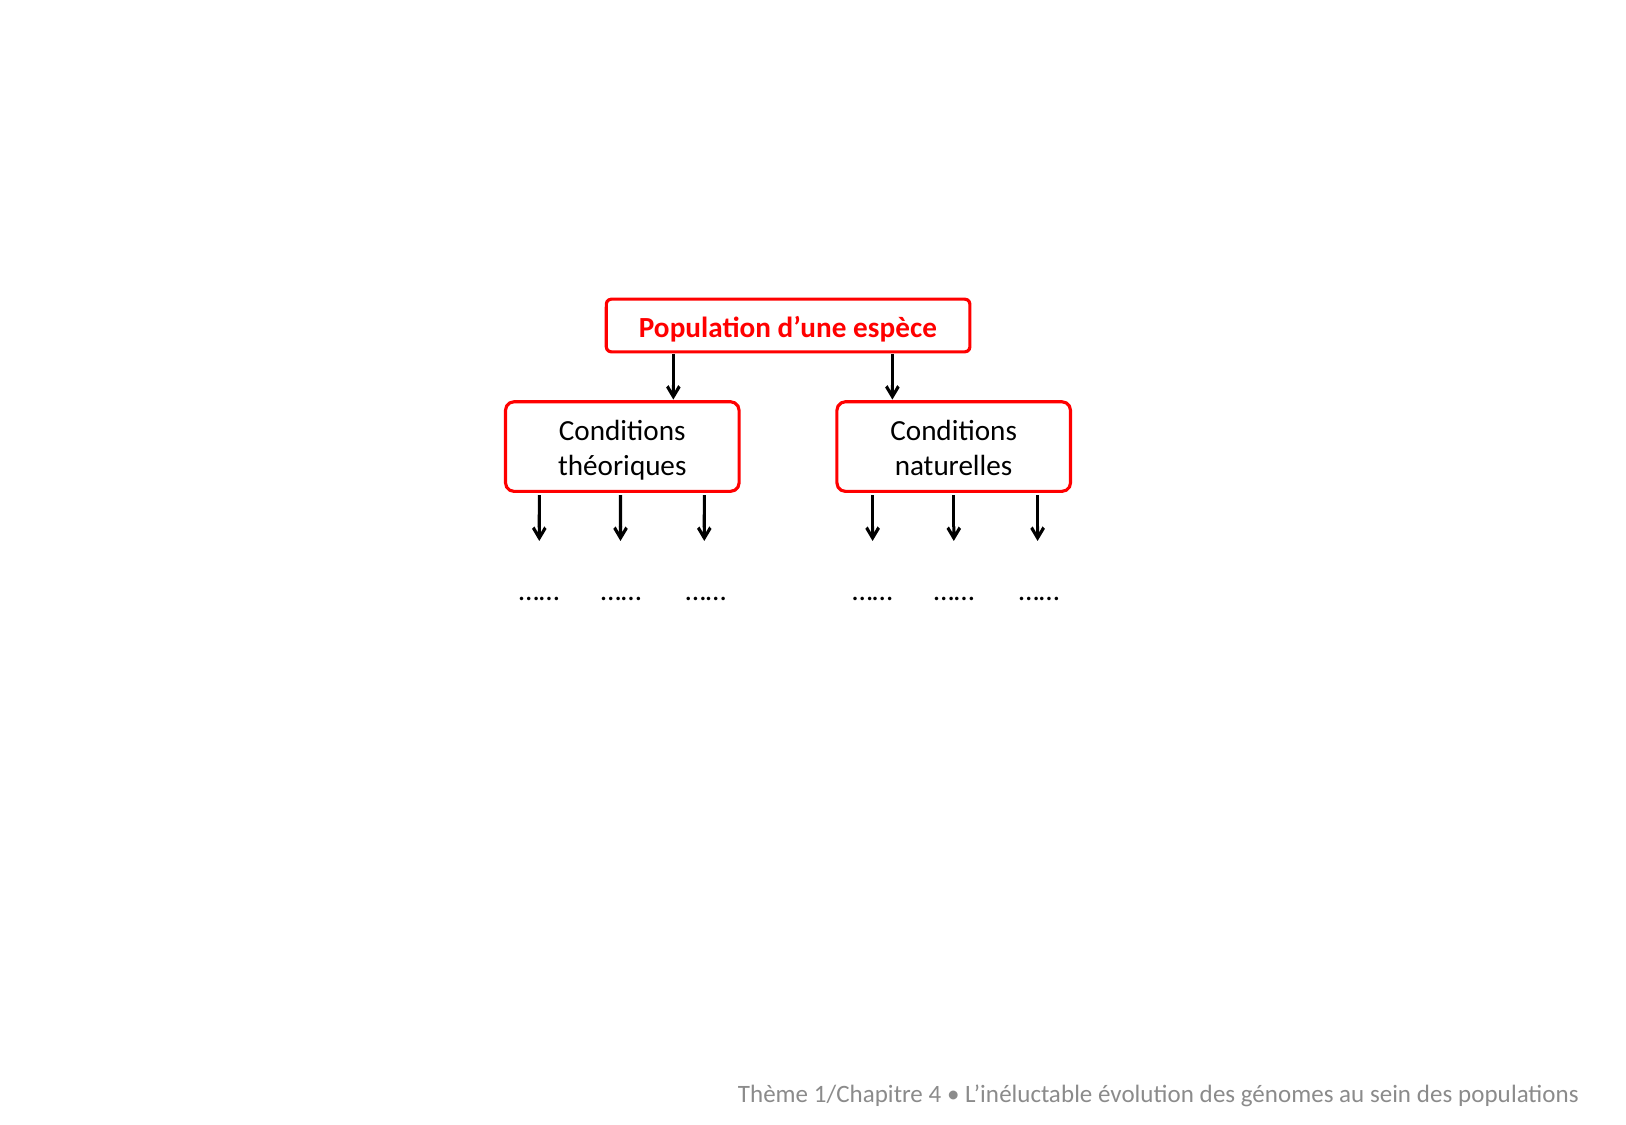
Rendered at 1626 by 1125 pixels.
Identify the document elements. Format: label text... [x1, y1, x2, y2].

text_box …… [985, 561, 1094, 615]
text_box Conditions naturelles [836, 401, 1071, 492]
text_box …… [925, 562, 987, 615]
text_box …… [591, 562, 654, 615]
text_box …… [818, 561, 927, 615]
text_box Population d’une espèce [606, 299, 970, 352]
text_box …… [485, 561, 594, 615]
footer Thème 1/Chapitre 4 • L’inéluctable évolution des génomes au sein des populations [0, 1071, 1625, 1125]
text_box …… [651, 561, 761, 615]
text_box Conditions théoriques [505, 401, 740, 492]
